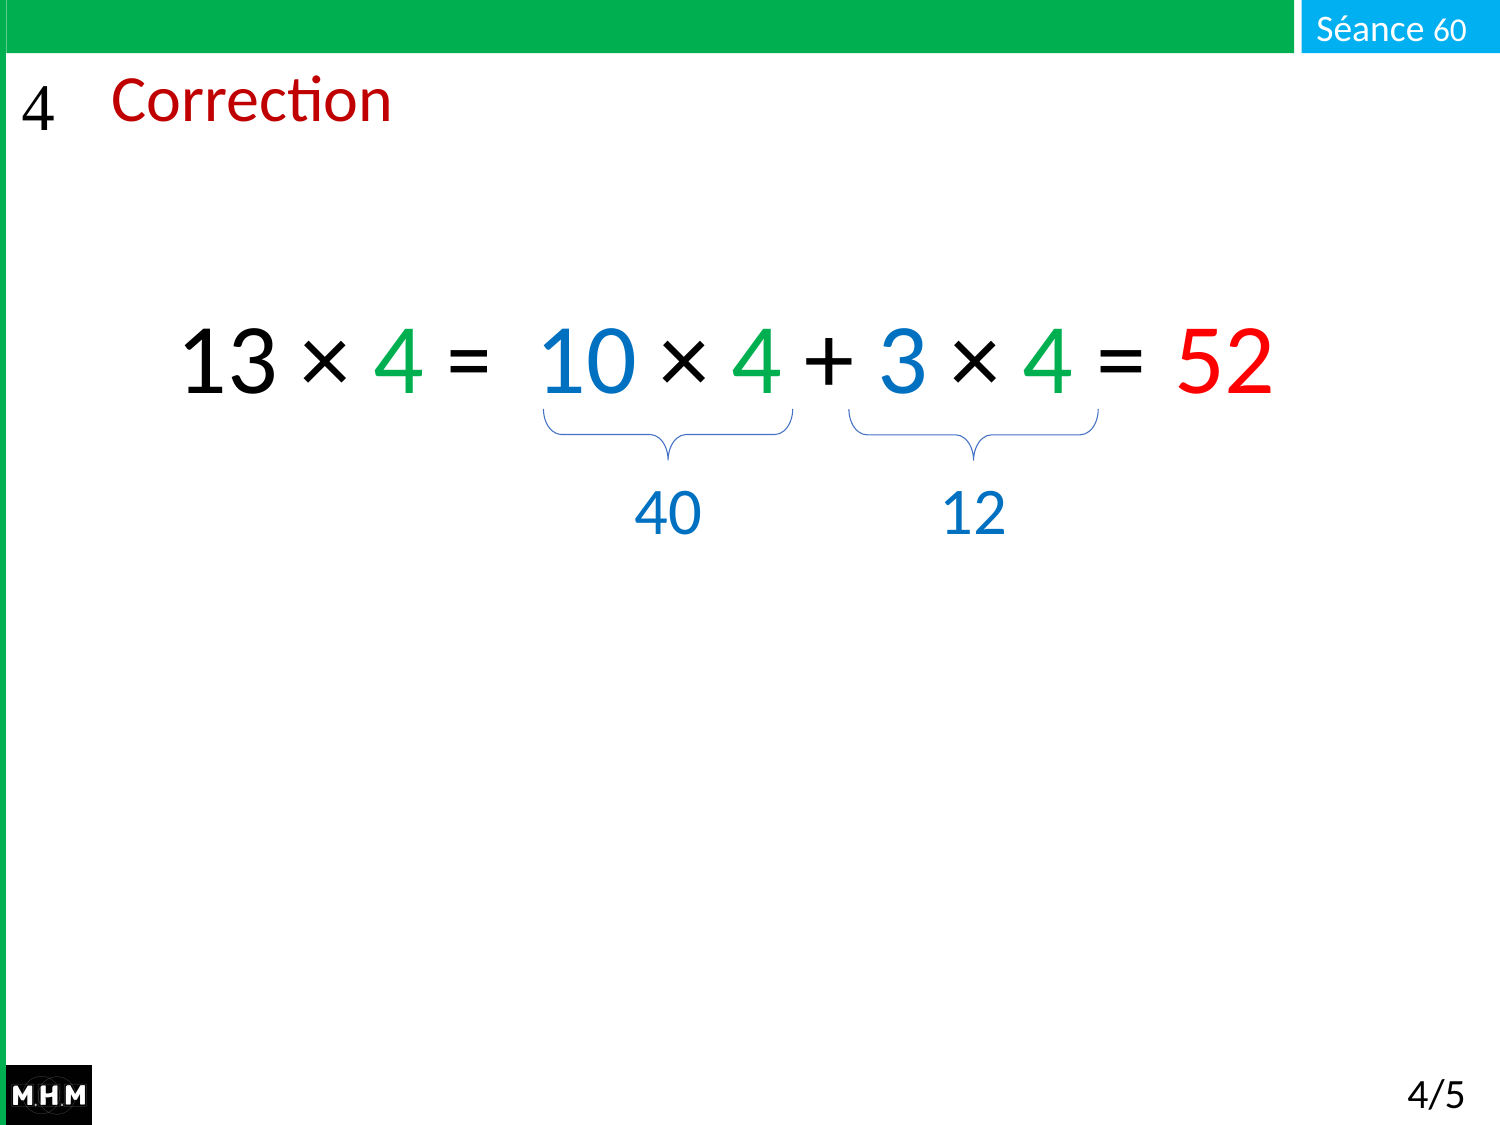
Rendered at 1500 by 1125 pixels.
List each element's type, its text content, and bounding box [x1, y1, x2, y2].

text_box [543, 408, 793, 557]
list 4/5 [1373, 1064, 1500, 1125]
picture [6, 1065, 92, 1125]
text_box 52 [1154, 286, 1296, 421]
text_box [848, 409, 1099, 557]
text_box 13 × 4 = … [96, 286, 487, 421]
title Correction [96, 57, 1391, 144]
text_box 10 × 4 + 3 × 4 = … [487, 286, 1154, 421]
